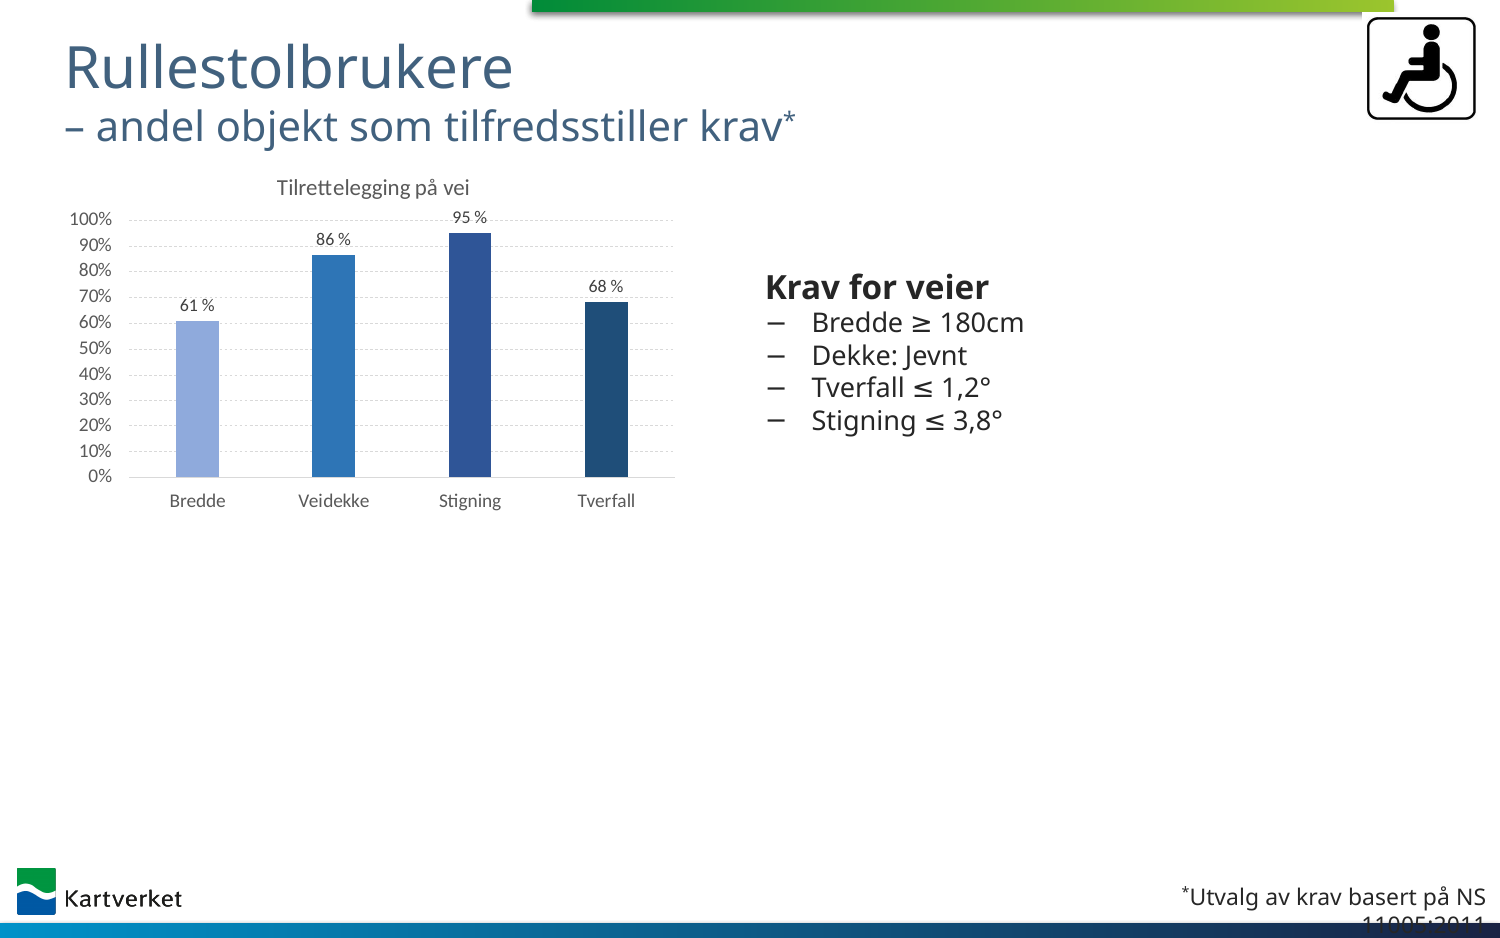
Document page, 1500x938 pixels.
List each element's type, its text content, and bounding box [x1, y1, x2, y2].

picture [62, 166, 685, 519]
text_box *Utvalg av krav basert på NS 11005:2011 [1068, 873, 1500, 938]
text_box Krav for veier Bredde ≥ 180cm Dekke: Jevnt Tverfall ≤ 1,2° Stigning ≤ 3,8° [750, 258, 1234, 444]
text_box Rullestolbrukere – andel objekt som tilfredsstiller krav* [49, 25, 1431, 158]
picture [1362, 12, 1481, 126]
